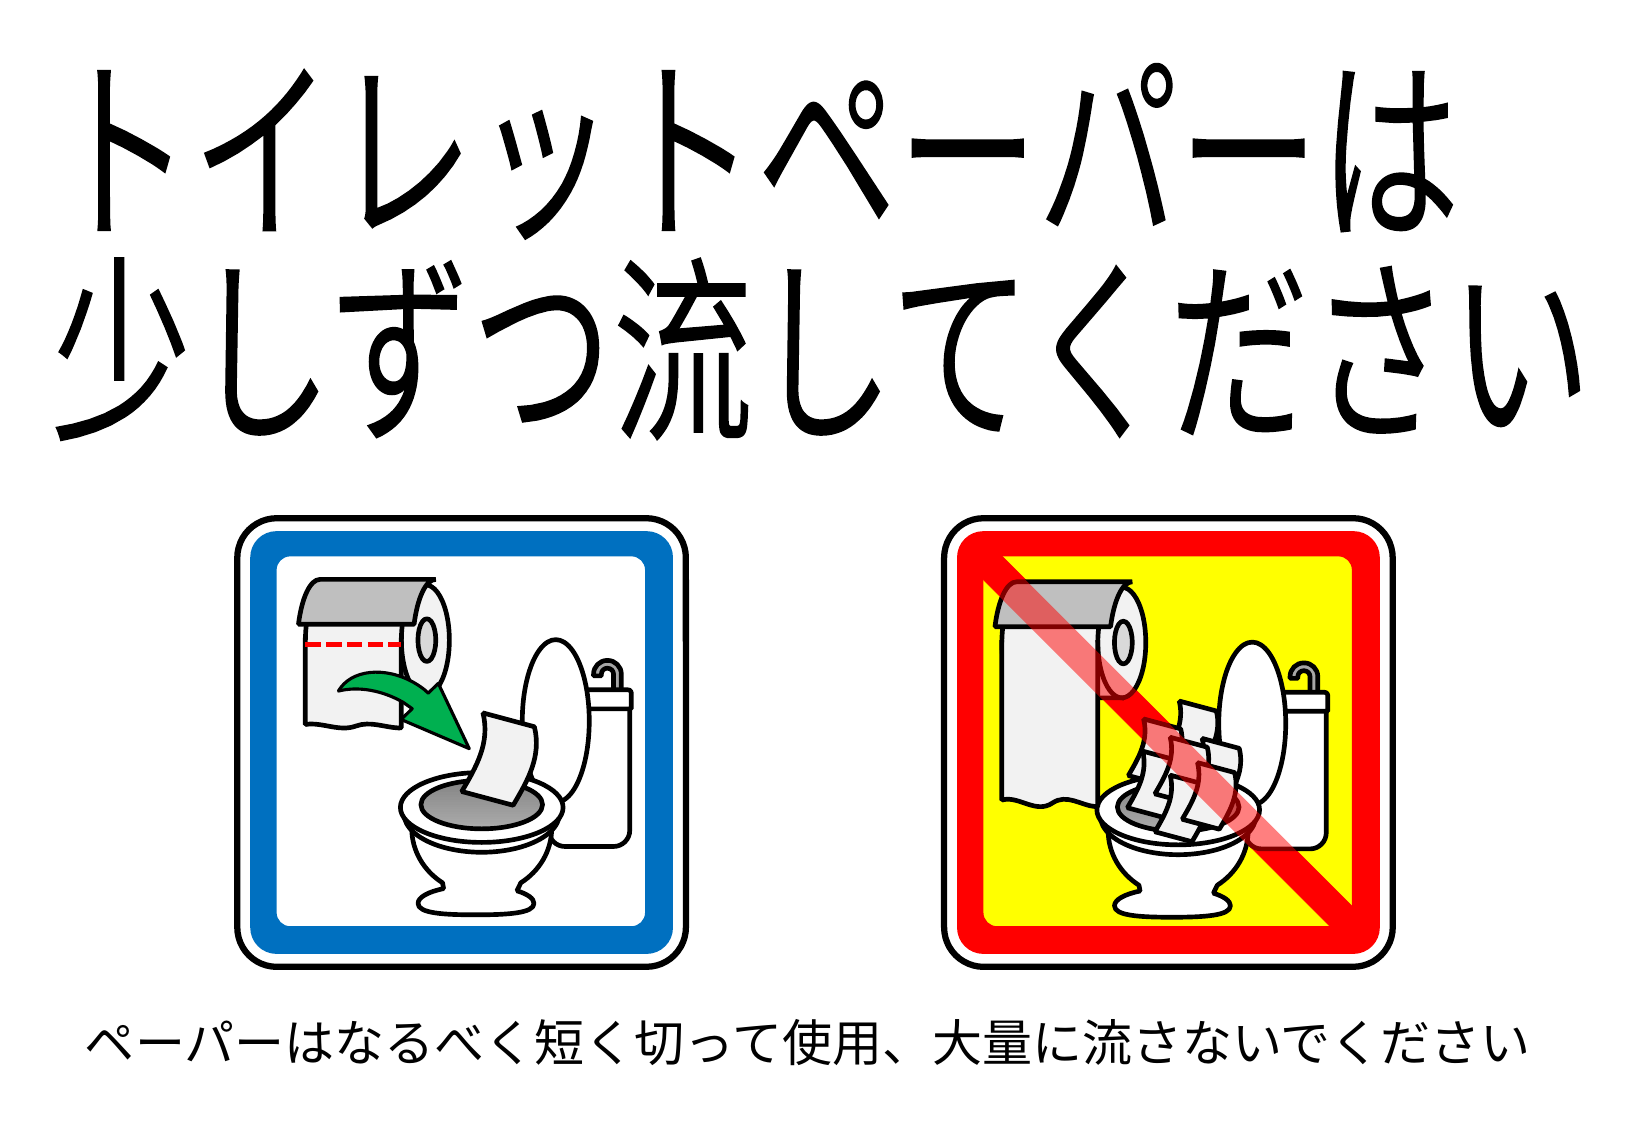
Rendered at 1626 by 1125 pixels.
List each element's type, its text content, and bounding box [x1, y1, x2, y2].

text_box ペーパーはなるべく短く切って使用、大量に流さないでください [45, 1004, 1571, 1079]
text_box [943, 517, 1393, 968]
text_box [237, 517, 687, 968]
